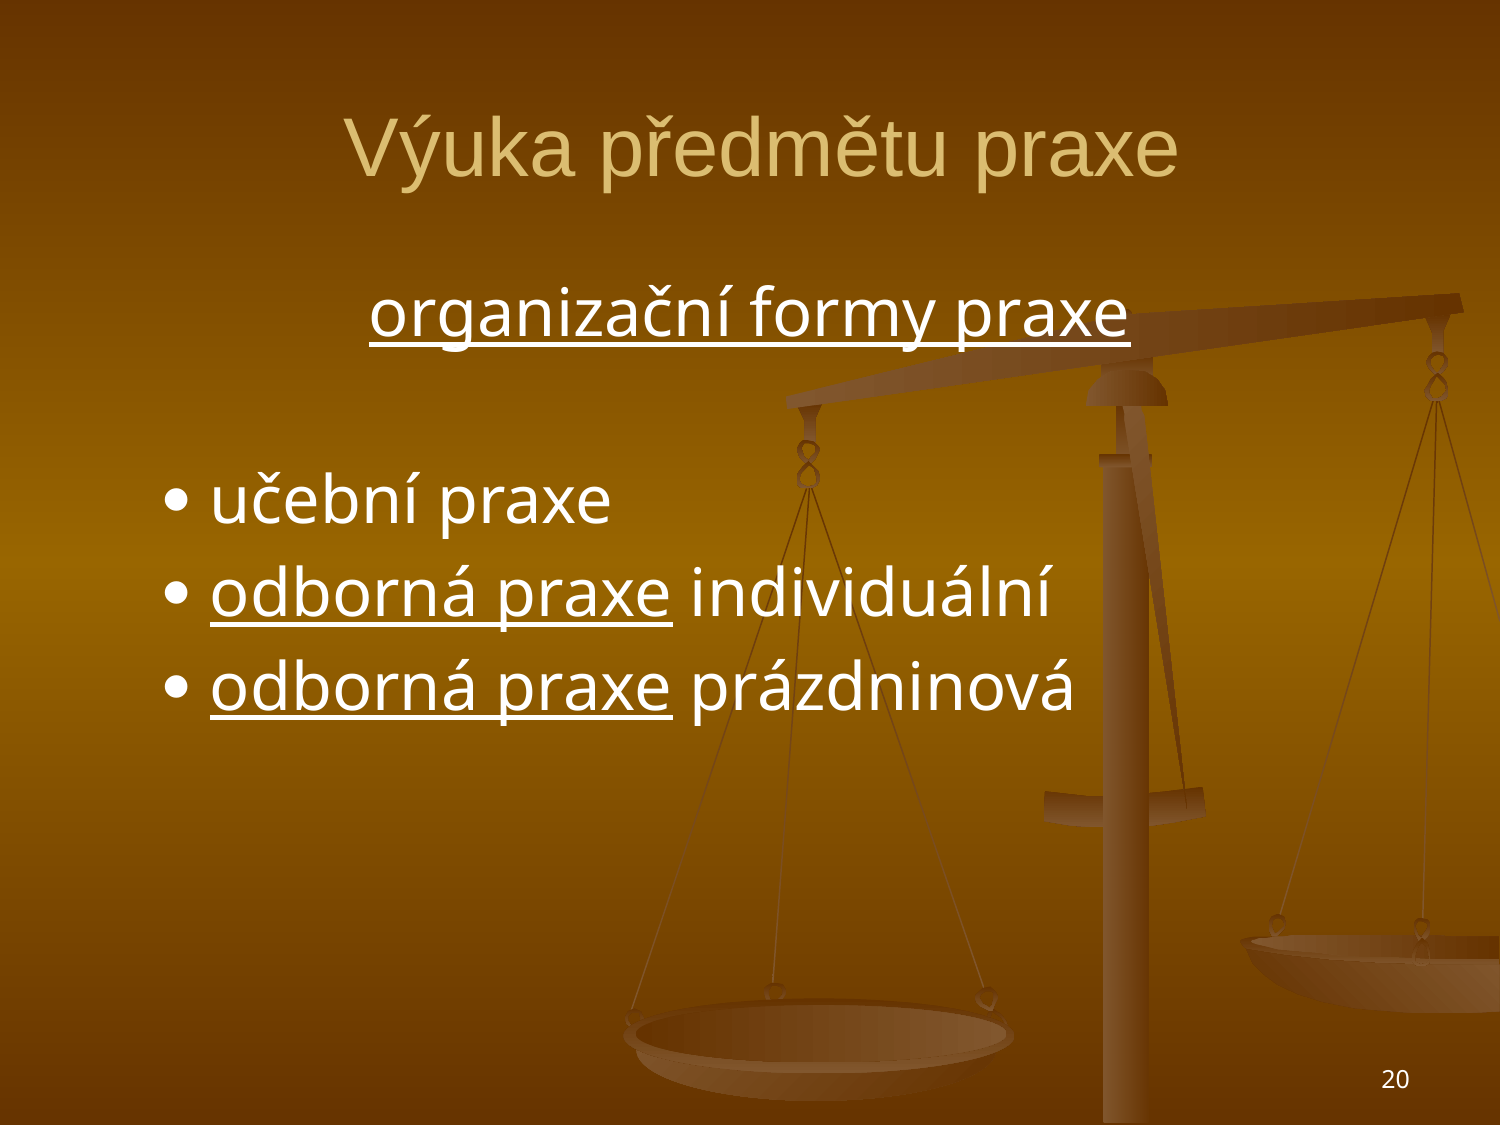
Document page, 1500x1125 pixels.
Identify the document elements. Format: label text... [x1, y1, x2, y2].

list organizační formy praxe  učební praxe  odborná praxe individuální  odborná praxe prázdninová [74, 262, 1426, 1006]
title Výuka předmětu praxe [74, 45, 1426, 234]
slide_number 20 [1074, 1029, 1426, 1106]
